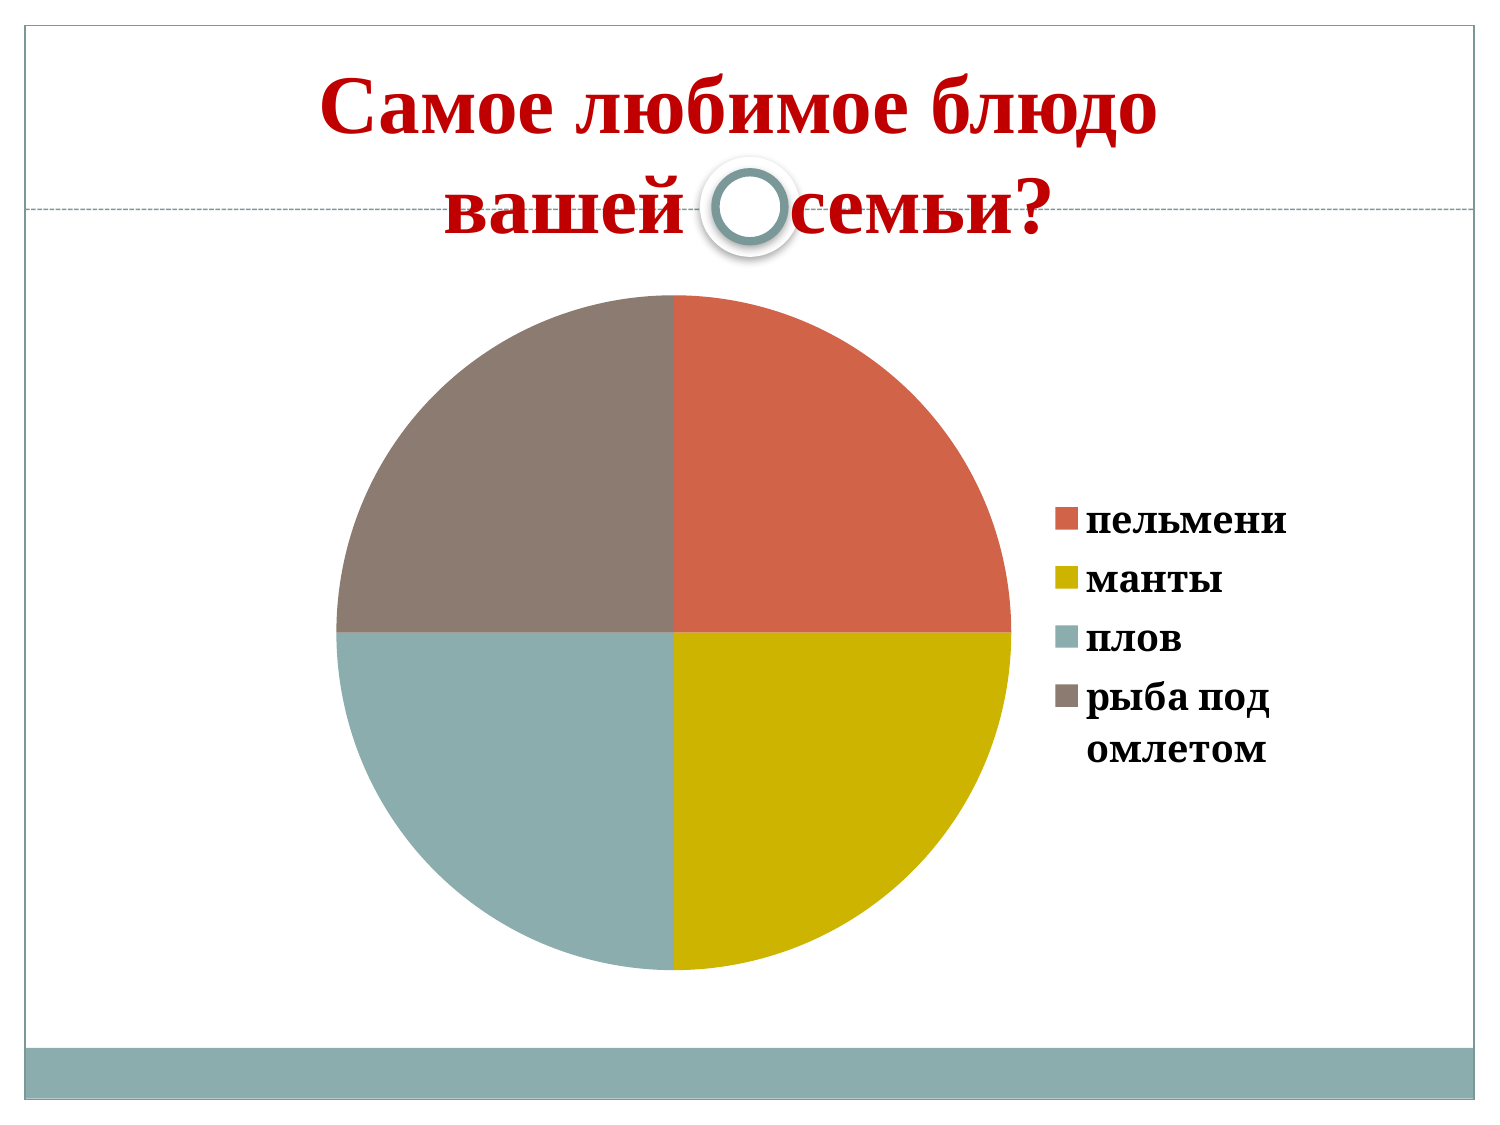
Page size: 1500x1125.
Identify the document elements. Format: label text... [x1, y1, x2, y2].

title Самое любимое блюдо вашей семьи? [49, 37, 1450, 258]
chart [304, 280, 1313, 985]
